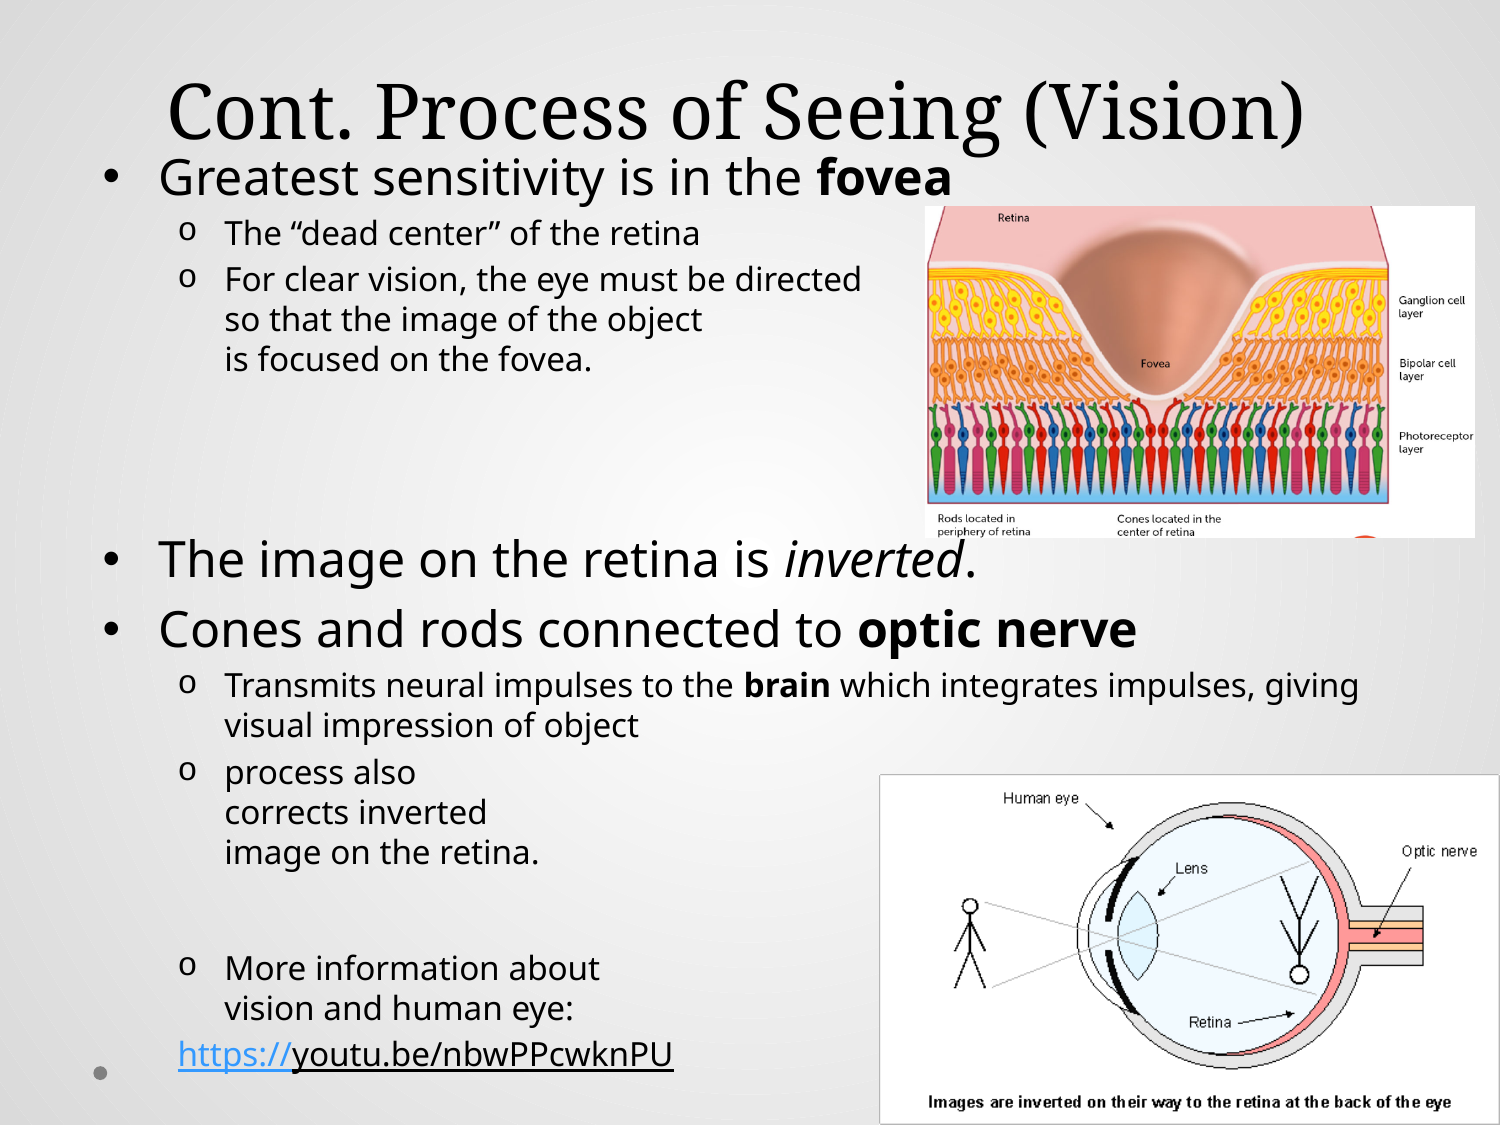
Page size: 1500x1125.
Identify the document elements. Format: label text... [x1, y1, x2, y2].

picture [924, 206, 1476, 538]
list Greatest sensitivity is in the fovea The “dead center” of the retina For clear vision, the eye must be directed so that the image of the object is focused on the fovea. The image on the retina is inverted. Cones and rods connected to optic nerve Transmits neural impulses to the brain which integrates impulses, giving visual impression of object process also corrects inverted image on the retina. More information about vision and human eye: https://youtu.be/nbwPPcwknPU [87, 137, 1438, 1113]
picture [879, 774, 1500, 1125]
title Cont. Process of Seeing (Vision) [62, 62, 1413, 163]
